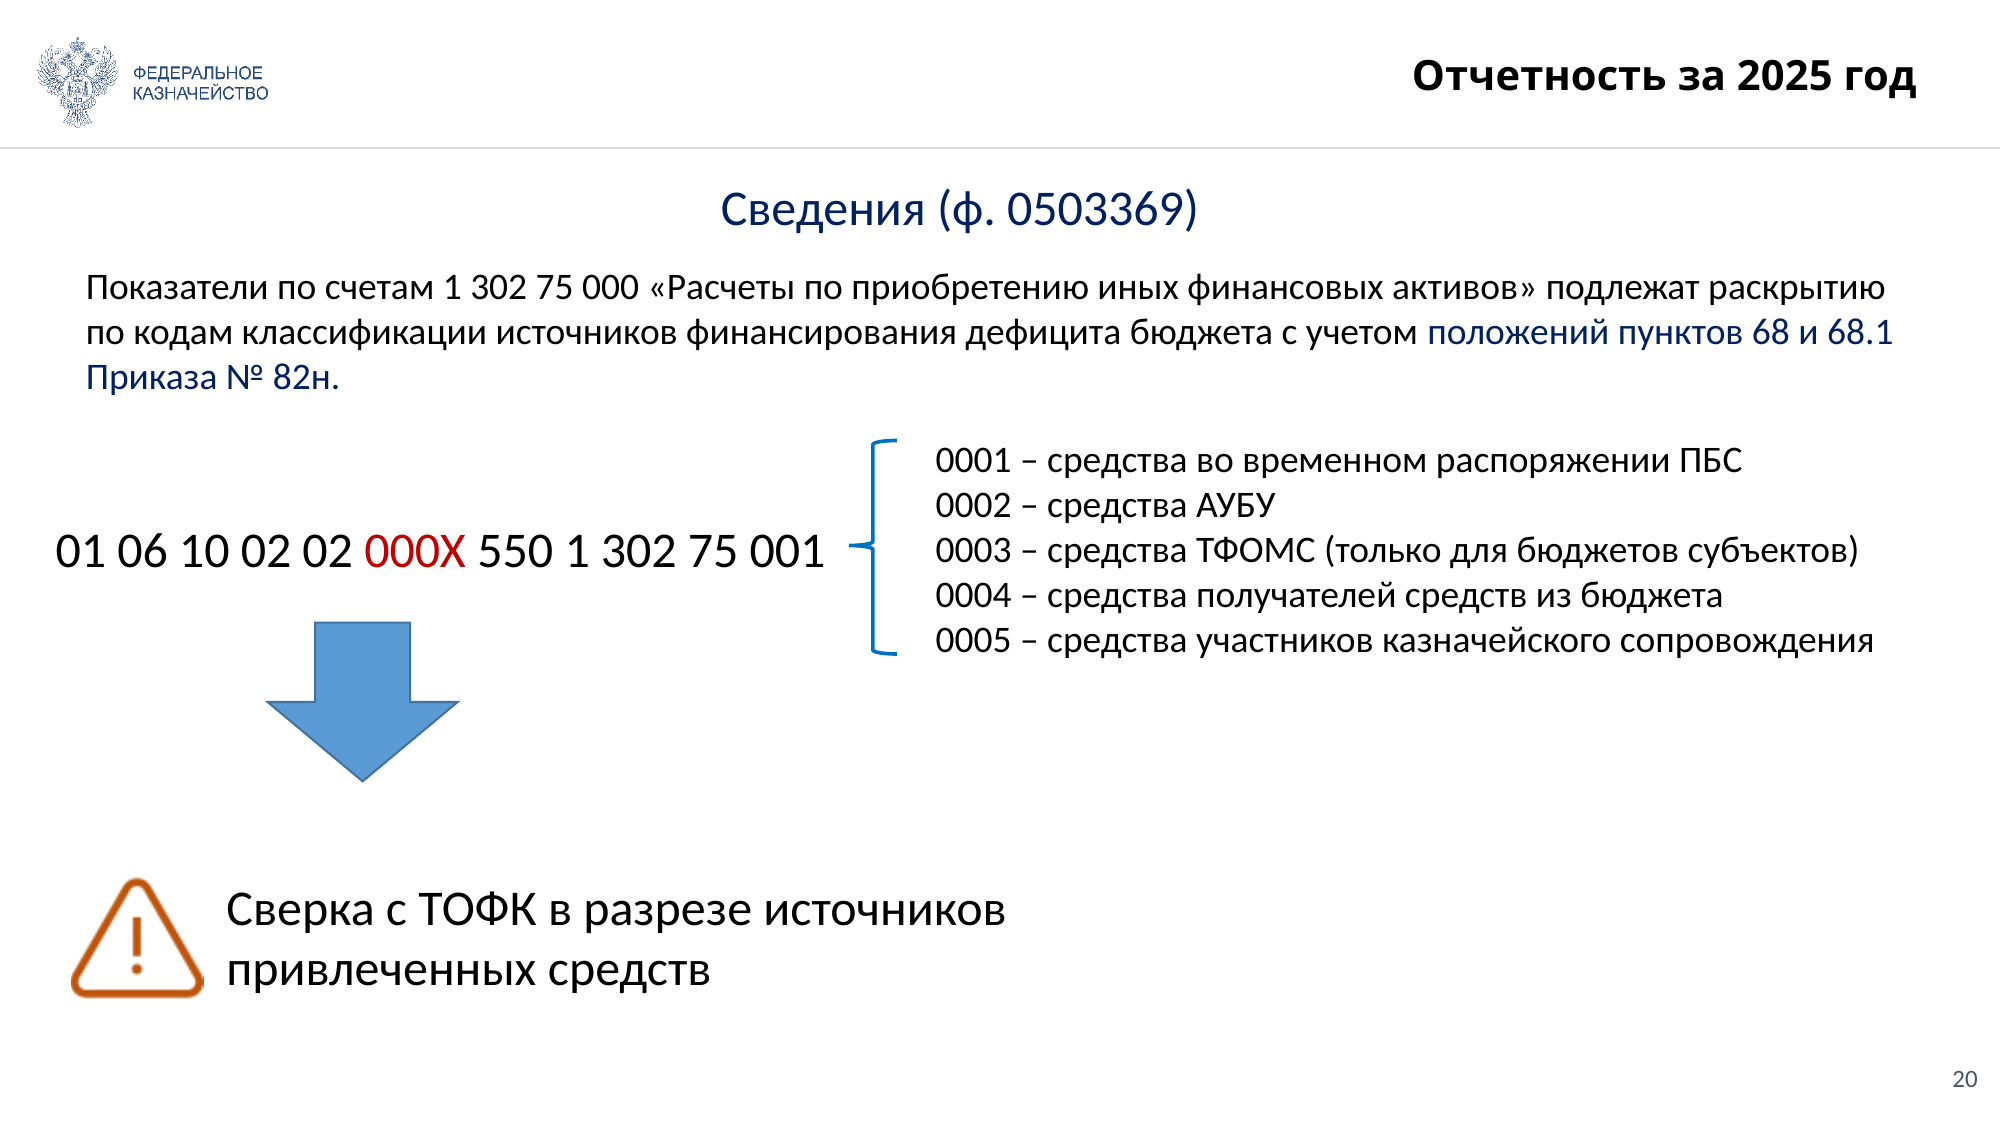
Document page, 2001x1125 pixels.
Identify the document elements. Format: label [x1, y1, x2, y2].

text_box [71, 254, 1938, 405]
text_box [264, 621, 461, 783]
picture [71, 872, 204, 1005]
text_box [211, 868, 1211, 1004]
text_box [624, 168, 1296, 243]
text_box [920, 427, 1905, 667]
text_box [40, 439, 897, 655]
picture [37, 37, 268, 128]
slide_number [1517, 1048, 1978, 1107]
text_box [268, 48, 1917, 99]
